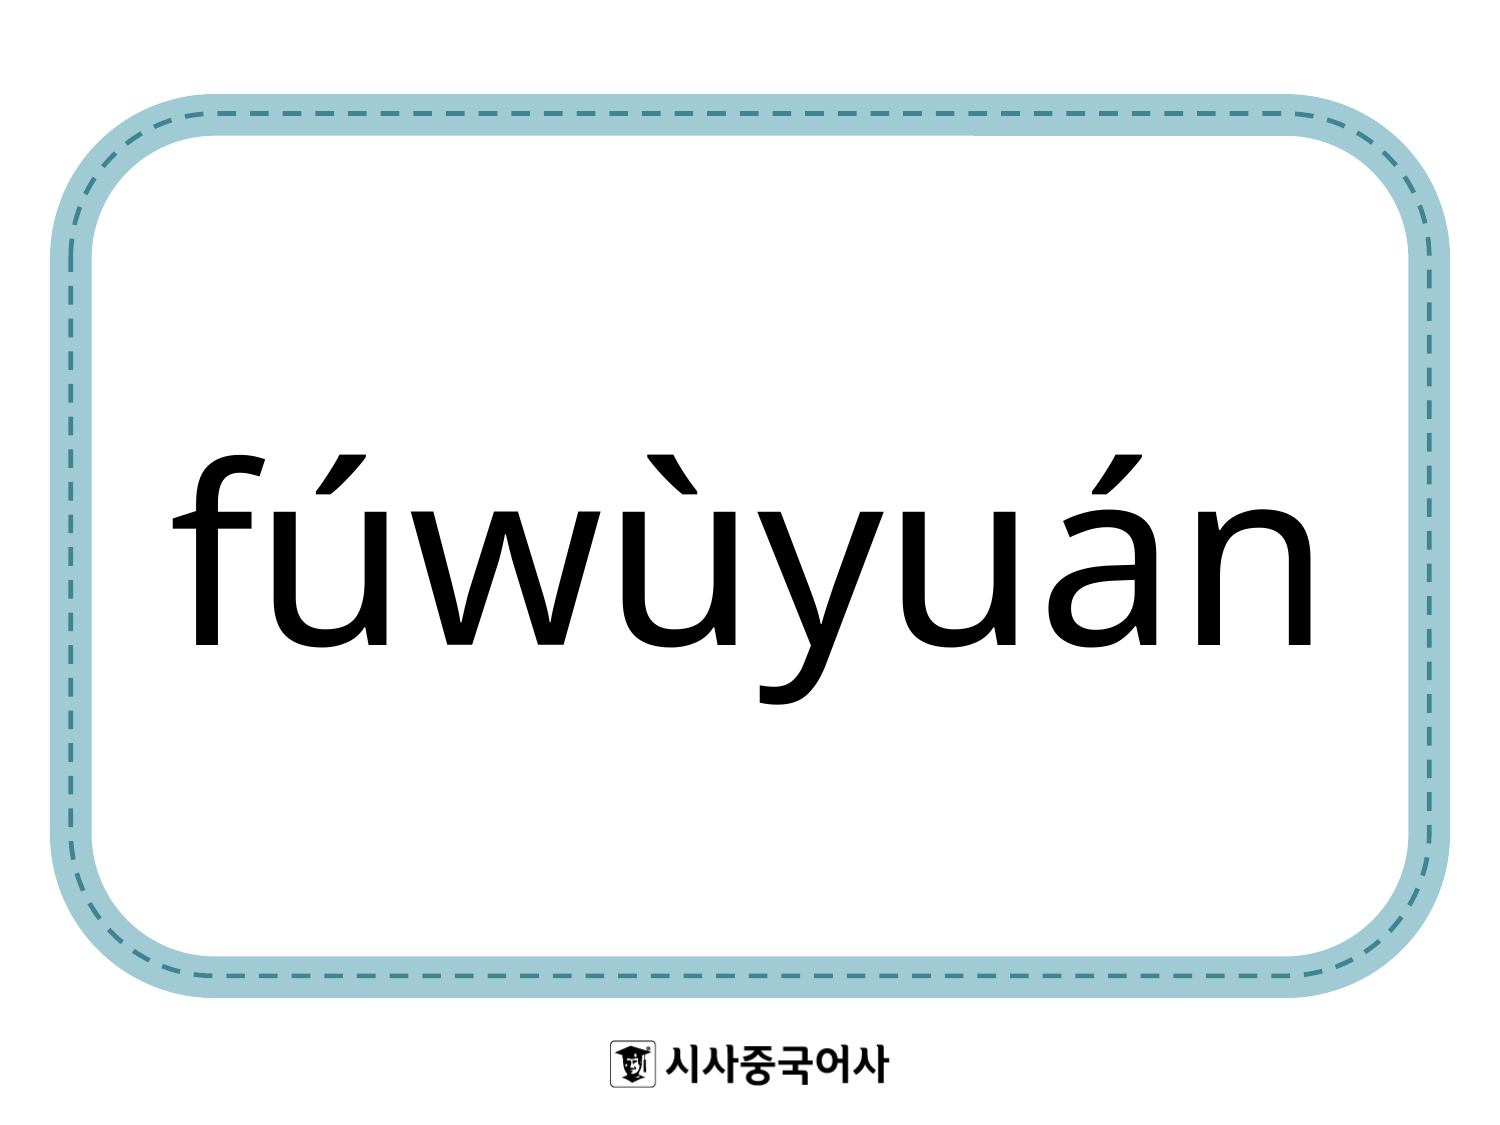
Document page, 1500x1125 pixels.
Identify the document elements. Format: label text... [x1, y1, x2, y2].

text_box fúwùyuán [145, 184, 1354, 847]
picture [602, 1034, 898, 1094]
